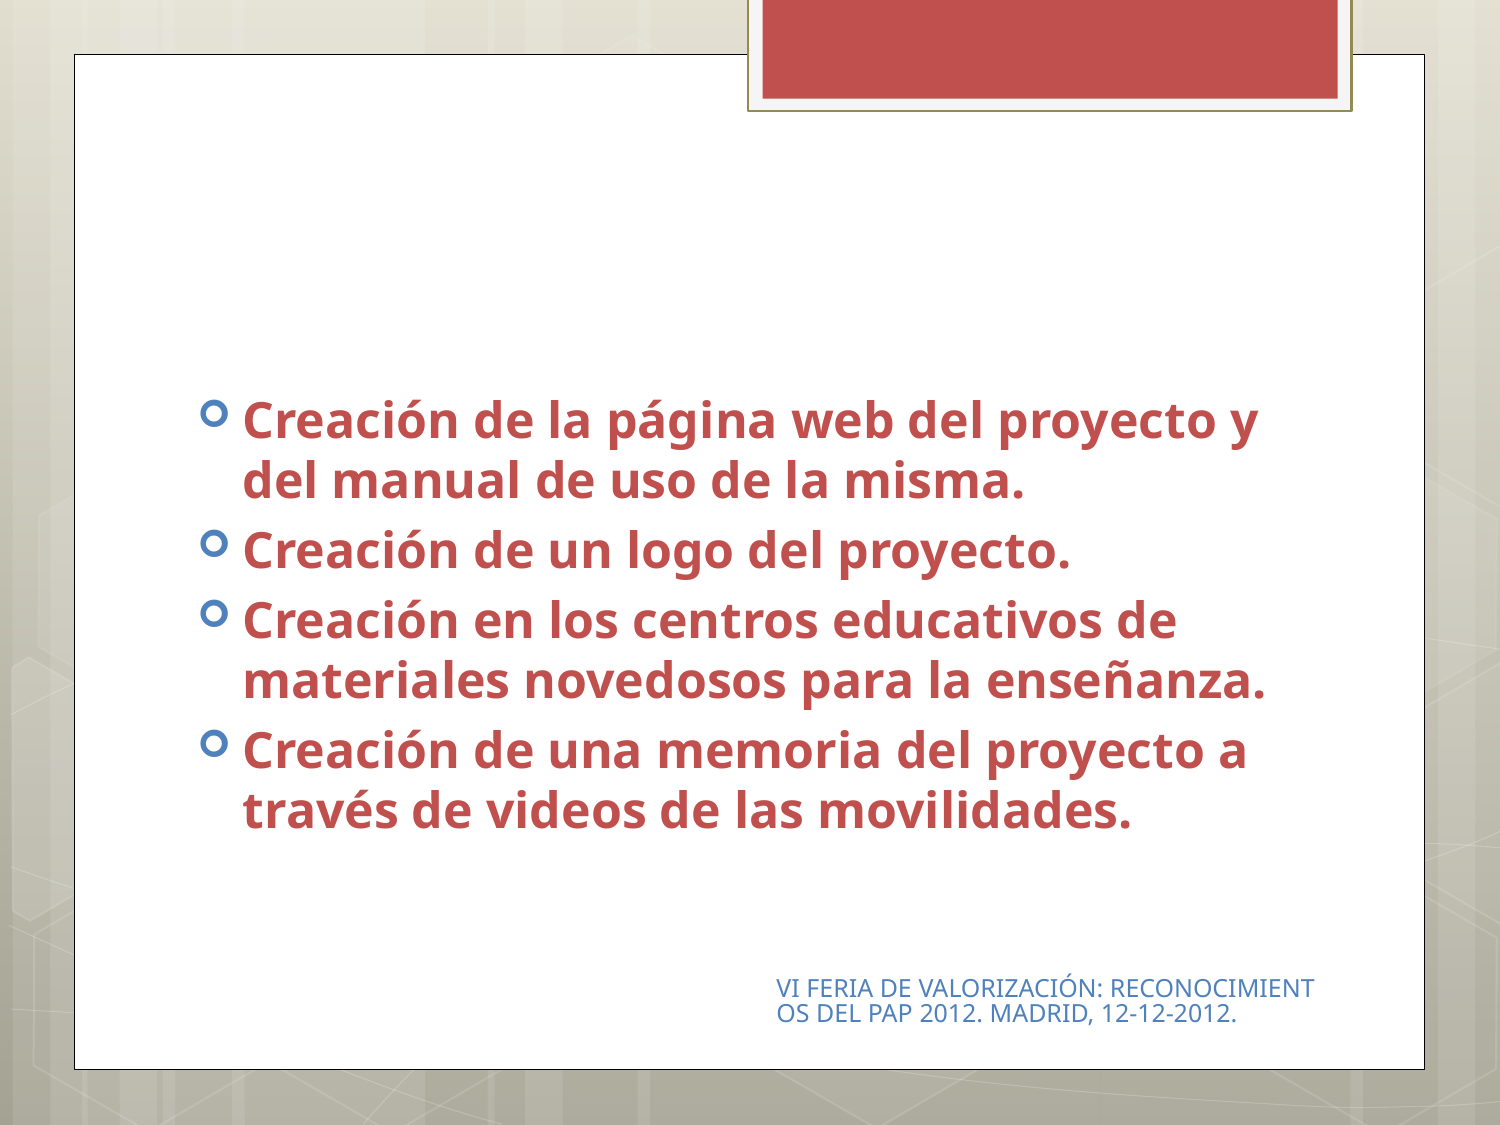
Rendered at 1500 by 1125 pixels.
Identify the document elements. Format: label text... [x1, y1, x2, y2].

footer VI FERIA DE VALORIZACIÓN: RECONOCIMIENTOS DEL PAP 2012. MADRID, 12-12-2012. [761, 960, 1336, 1020]
list Creación de la página web del proyecto y del manual de uso de la misma. Creación de un logo del proyecto. Creación en los centros educativos de materiales novedosos para la enseñanza. Creación de una memoria del proyecto a través de videos de las movilidades. [171, 381, 1283, 957]
